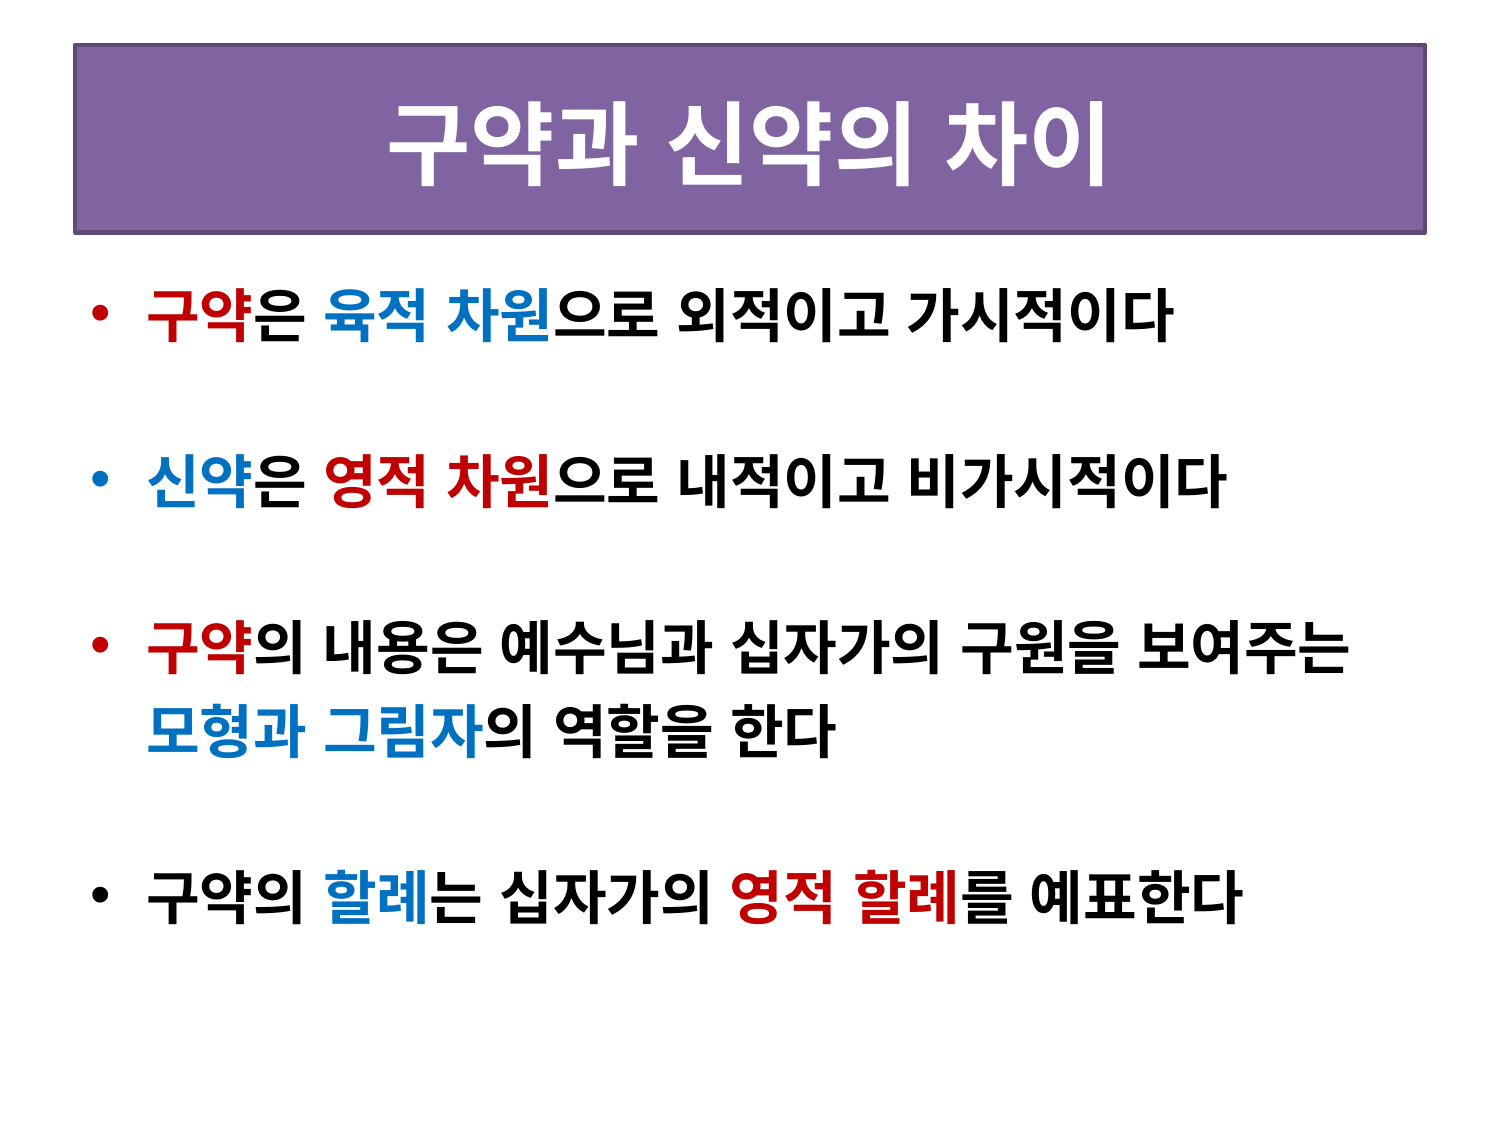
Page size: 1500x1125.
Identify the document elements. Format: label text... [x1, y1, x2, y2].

title 구약과 신약의 차이 [73, 43, 1427, 235]
list 구약은 육적 차원으로 외적이고 가시적이다 신약은 영적 차원으로 내적이고 비가시적이다 구약의 내용은 예수님과 십자가의 구원을 보여주는 모형과 그림자의 역할을 한다 구약의 할례는 십자가의 영적 할례를 예표한다 [75, 262, 1425, 1005]
